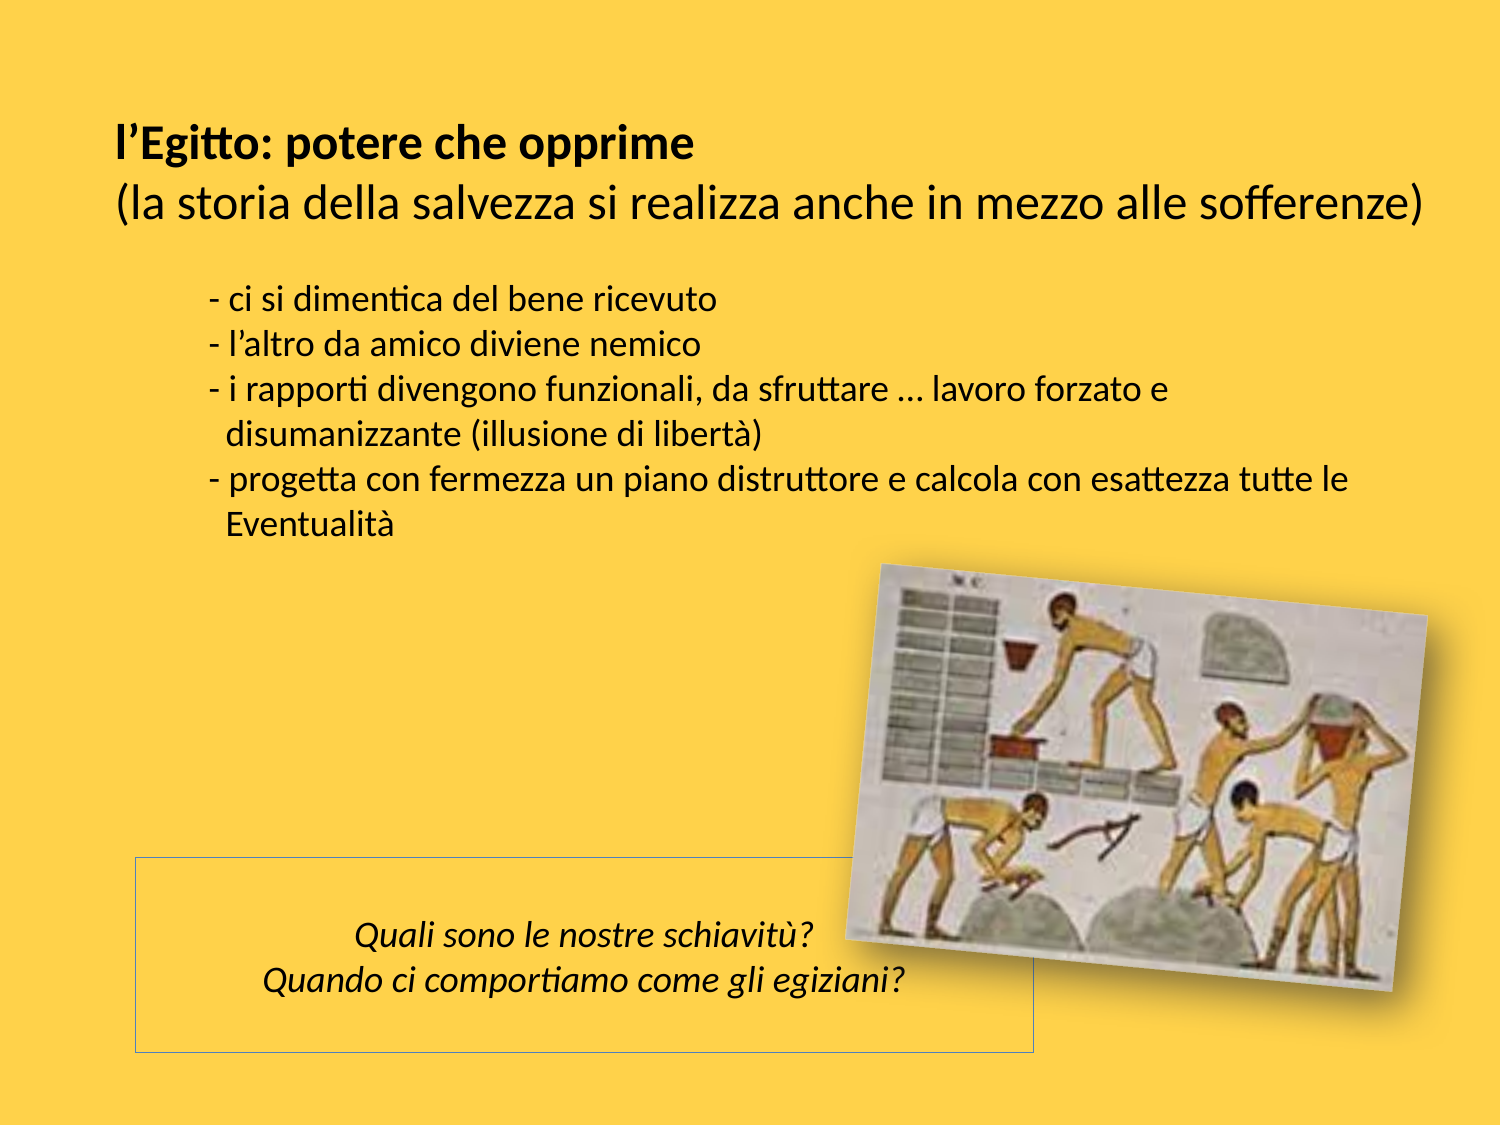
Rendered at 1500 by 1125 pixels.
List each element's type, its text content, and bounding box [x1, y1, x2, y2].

text_box l’Egitto: potere che opprime (la storia della salvezza si realizza anche in mezzo alle sofferenze) - ci si dimentica del bene ricevuto - l’altro da amico diviene nemico - i rapporti divengono funzionali, da sfruttare … lavoro forzato e disumanizzante (illusione di libertà) - progetta con fermezza un piano distruttore e calcola con esattezza tutte le Eventualità [100, 101, 1447, 597]
picture [846, 564, 1427, 990]
text_box Quali sono le nostre schiavitù? Quando ci comportiamo come gli egiziani? [135, 857, 1034, 1053]
